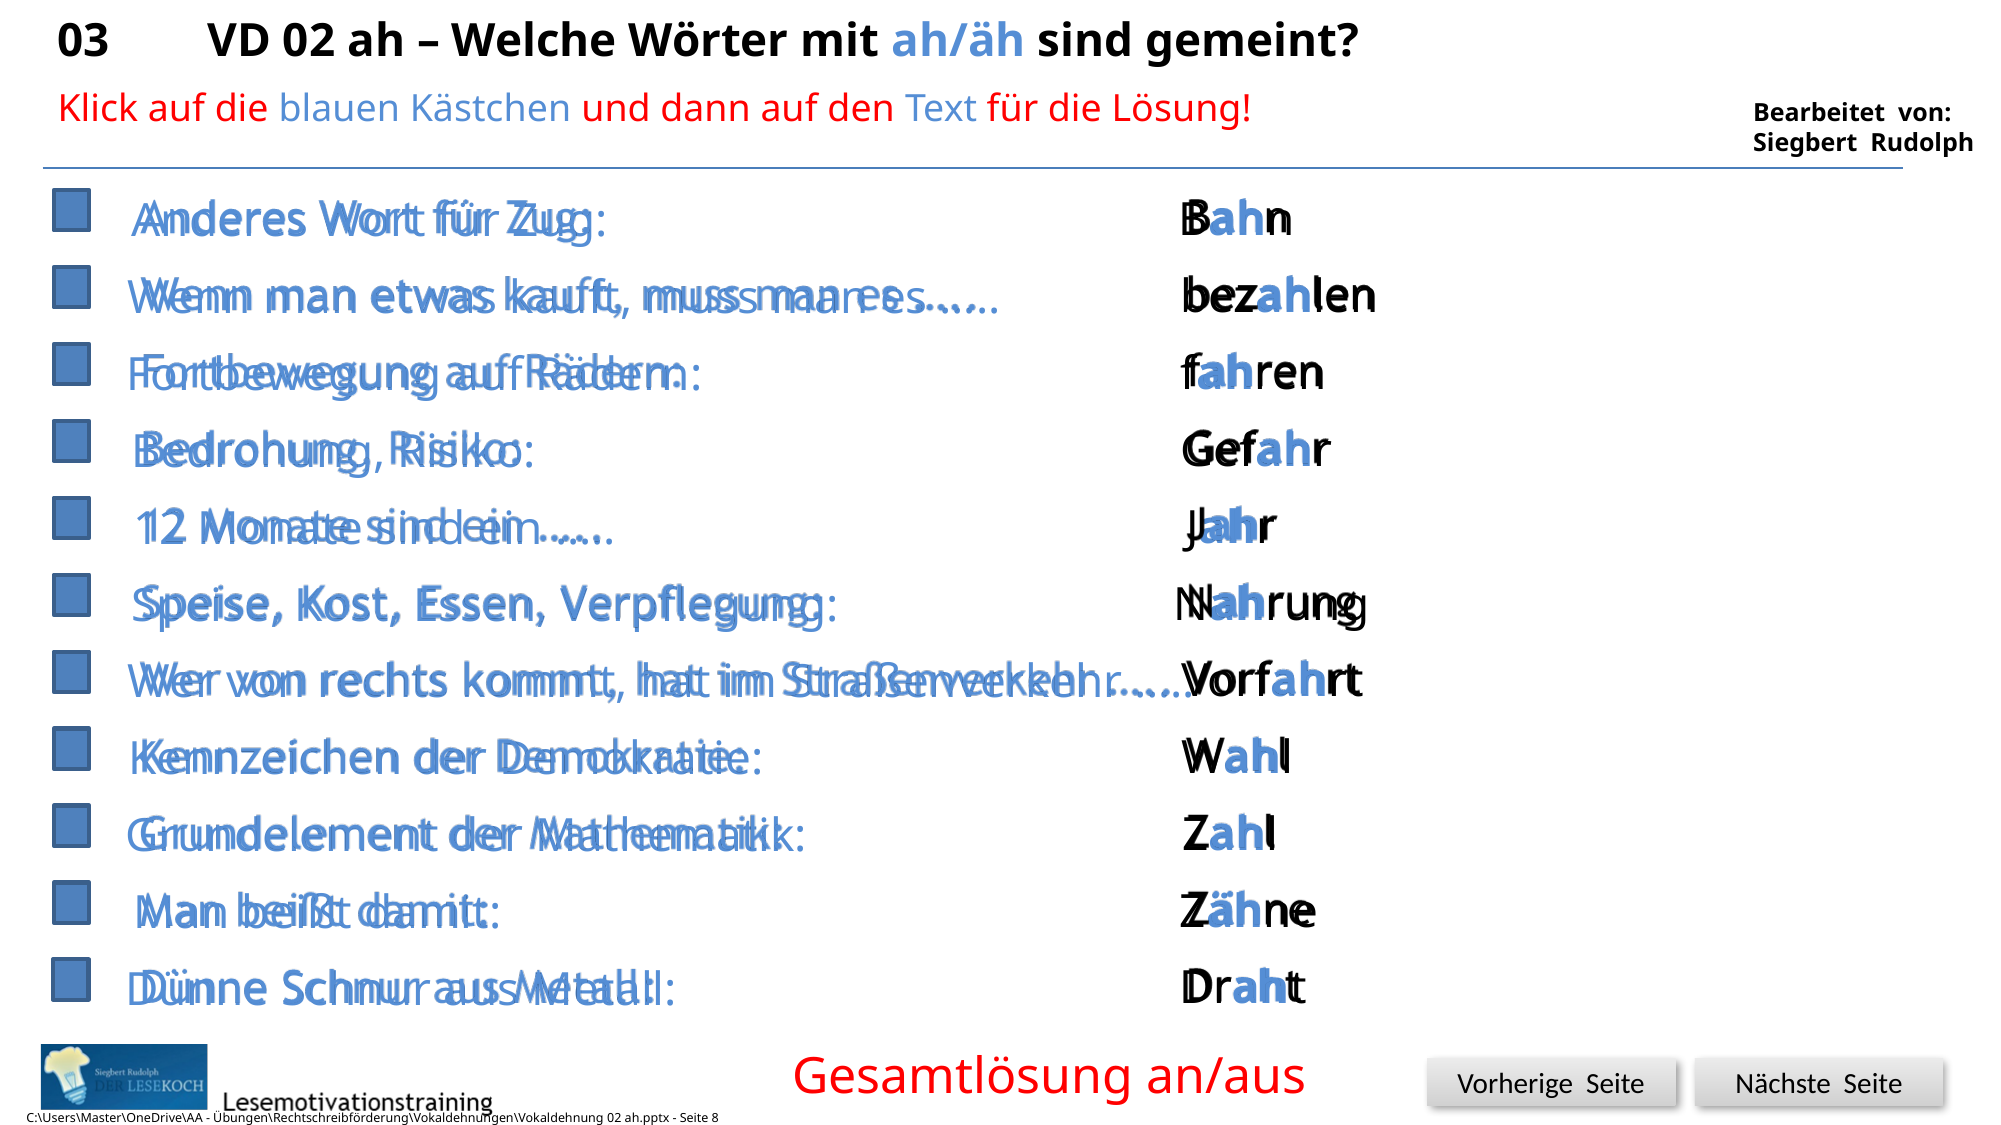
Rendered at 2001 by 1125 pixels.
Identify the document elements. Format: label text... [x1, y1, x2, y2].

text_box [51, 957, 91, 1002]
text_box C:\Users\Master\OneDrive\AA - Übungen\Rechtschreibförderung\Vokaldehnungen\Vokaldehnung 02 ah.pptx - Seite 8 [11, 1102, 734, 1125]
text_box Klick auf die blauen Kästchen und dann auf den Text für die Lösung! [42, 76, 1709, 137]
text_box [52, 419, 91, 463]
text_box [52, 496, 91, 540]
text_box Gesamtlösung an/aus [777, 1049, 1322, 1112]
text_box [52, 188, 91, 232]
text_box [52, 265, 91, 309]
text_box [52, 803, 91, 848]
picture [40, 1044, 508, 1102]
text_box [52, 880, 91, 925]
text_box [52, 342, 91, 386]
picture [110, 173, 1403, 1041]
text_box [52, 726, 91, 771]
text_box 03 VD 02 ah – Welche Wörter mit ah/äh sind gemeint? [42, 3, 2000, 73]
text_box [52, 650, 91, 694]
text_box [52, 573, 91, 617]
